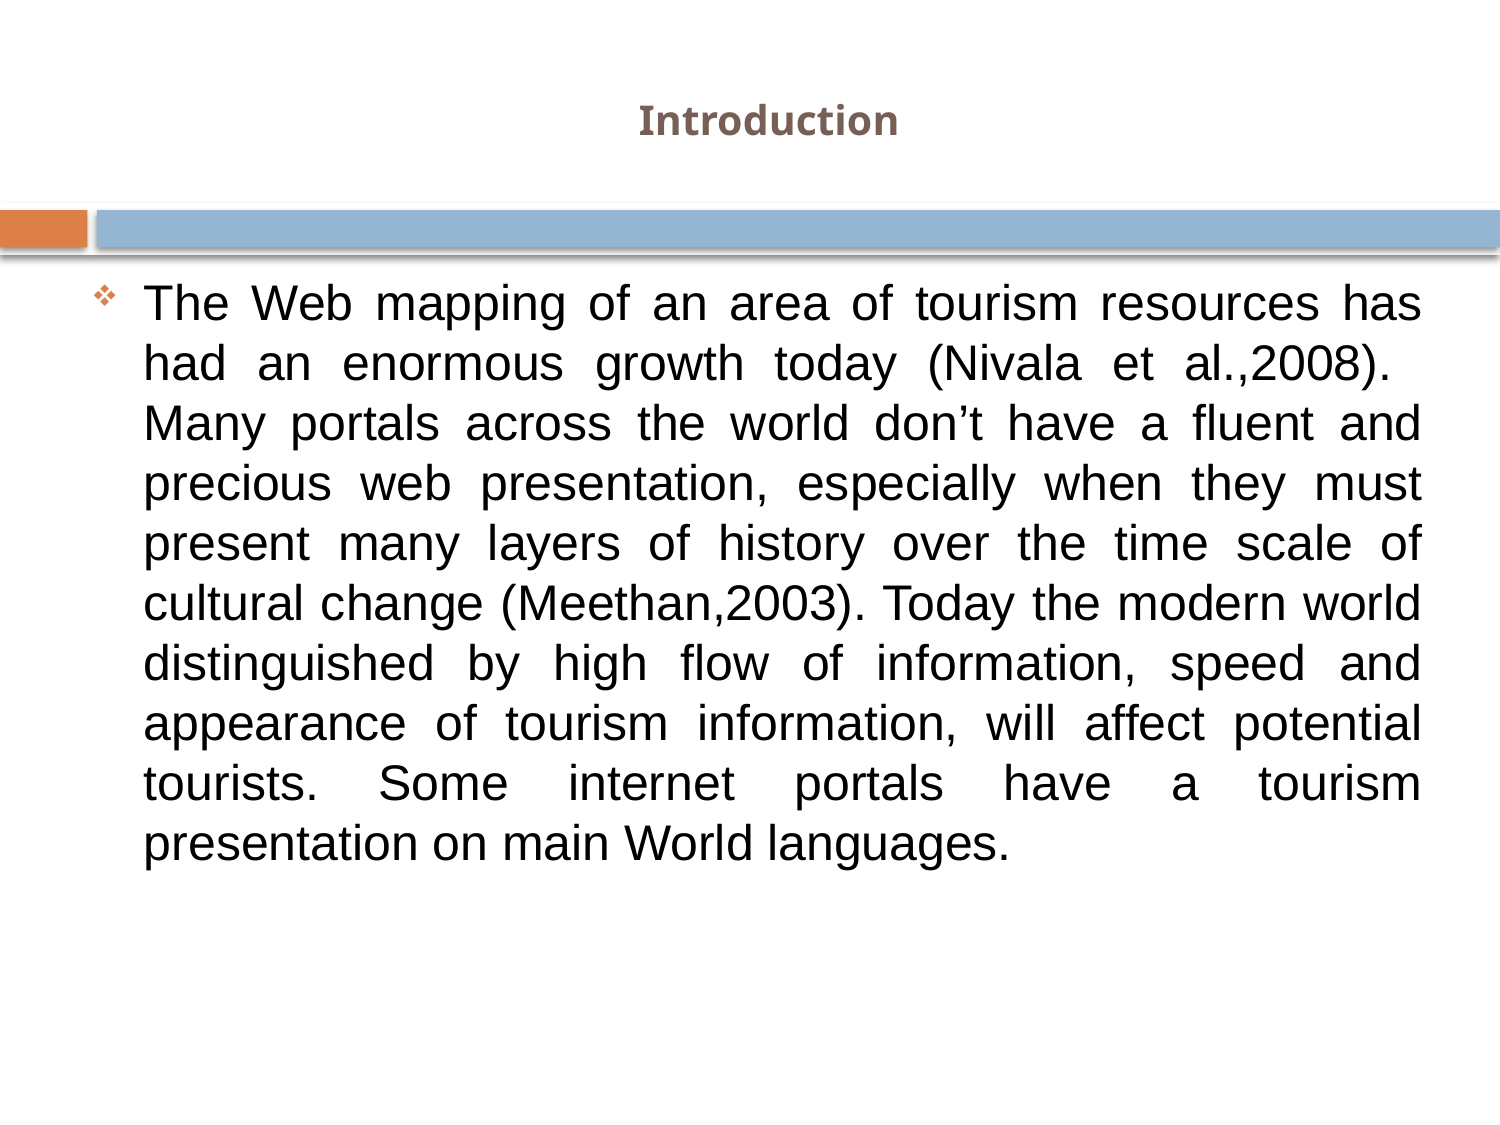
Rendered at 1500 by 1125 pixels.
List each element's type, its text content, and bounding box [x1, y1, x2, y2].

title Introduction [100, 37, 1438, 200]
list The Web mapping of an area of tourism resources has had an enormous growth today (Nivala et al.,2008). Many portals across the world don’t have a fluent and precious web presentation, especially when they must present many layers of history over the time scale of cultural change (Meethan,2003). Today the modern world distinguished by high flow of information, speed and appearance of tourism information, will affect potential tourists. Some internet portals have a tourism presentation on main World languages. [76, 262, 1438, 1035]
